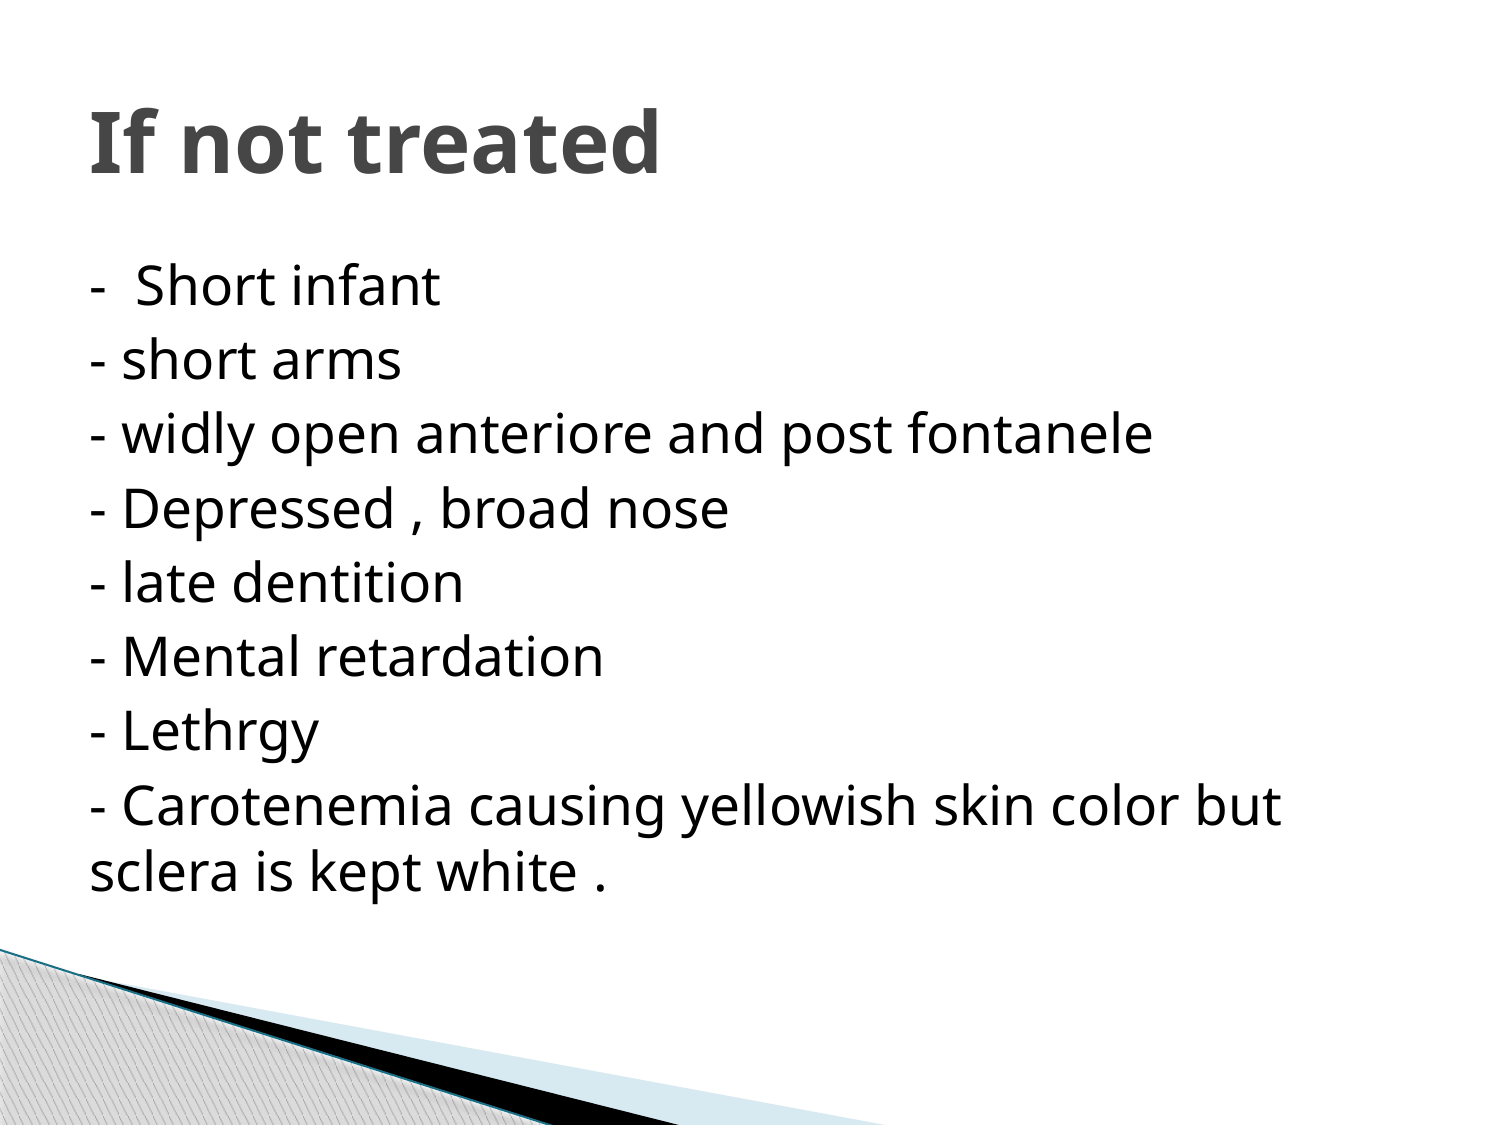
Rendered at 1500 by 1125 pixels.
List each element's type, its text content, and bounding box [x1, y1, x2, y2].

title If not treated [75, 45, 1425, 233]
list - Short infant - short arms - widly open anteriore and post fontanele - Depressed , broad nose - late dentition - Mental retardation - Lethrgy - Carotenemia causing yellowish skin color but sclera is kept white . [75, 243, 1425, 986]
